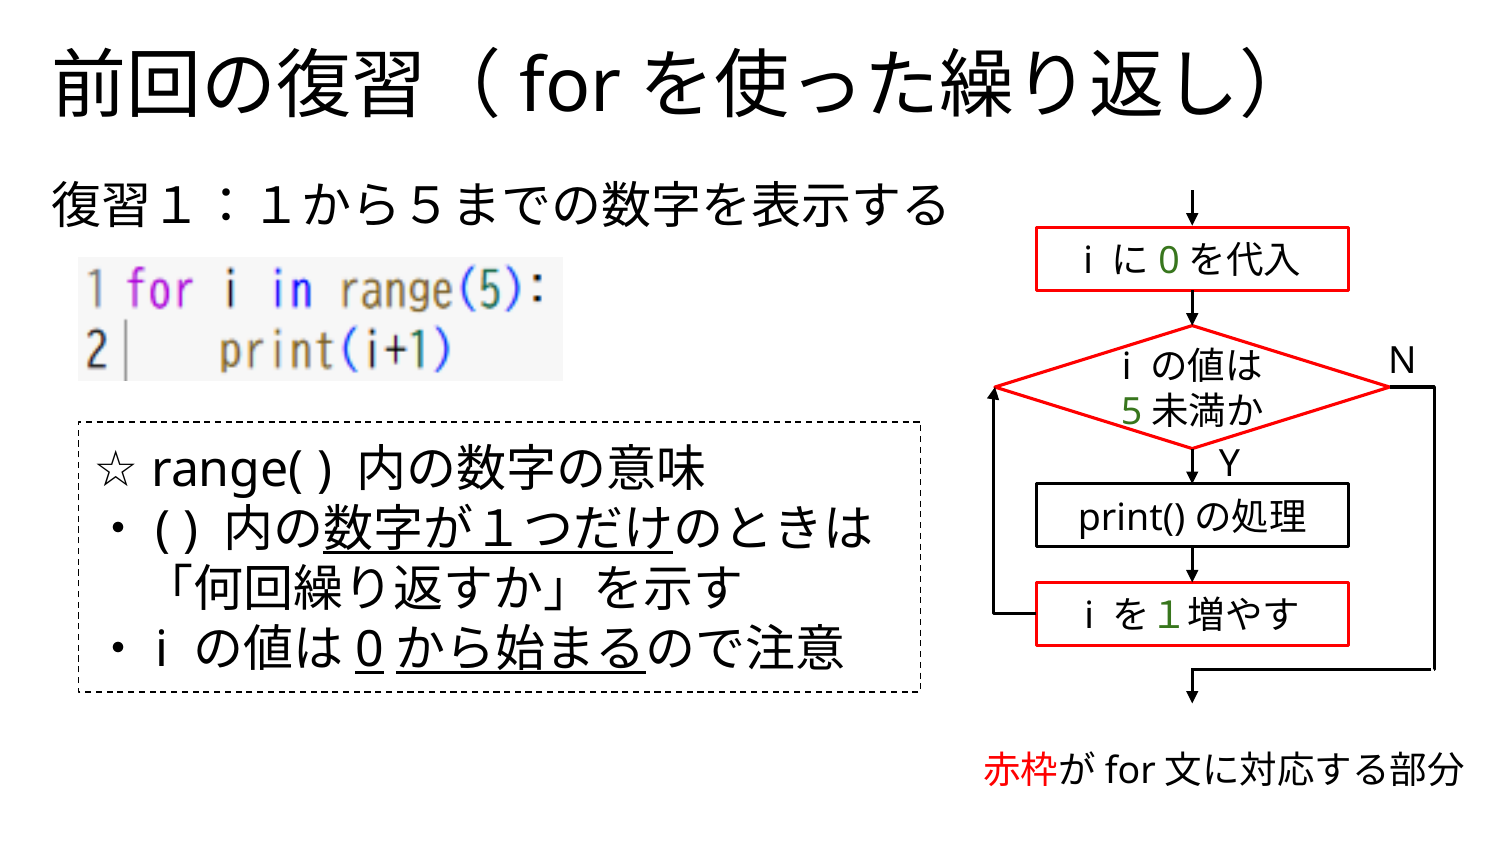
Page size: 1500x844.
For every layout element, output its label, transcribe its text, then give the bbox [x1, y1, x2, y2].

text_box i に0を代入 [1036, 227, 1349, 291]
text_box 赤枠がfor文に対応する部分 [968, 730, 1483, 806]
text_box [994, 386, 1037, 614]
title 前回の復習（forを使った繰り返し） [36, 21, 1435, 131]
picture [78, 257, 563, 381]
text_box i を１増やす [1036, 582, 1349, 646]
text_box Y [1204, 424, 1259, 500]
text_box N [1373, 321, 1428, 397]
text_box print()の処理 [1041, 483, 1349, 547]
text_box i の値は 5未満か [1001, 326, 1373, 449]
text_box ☆ range( ) 内の数字の意味 ・( ) 内の数字が１つだけのときは 「何回繰り返すか」を示す ・i の値は0から始まるので注意 [78, 421, 921, 692]
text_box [1389, 386, 1435, 671]
text_box 復習１：１から５までの数字を表示する [36, 158, 980, 249]
